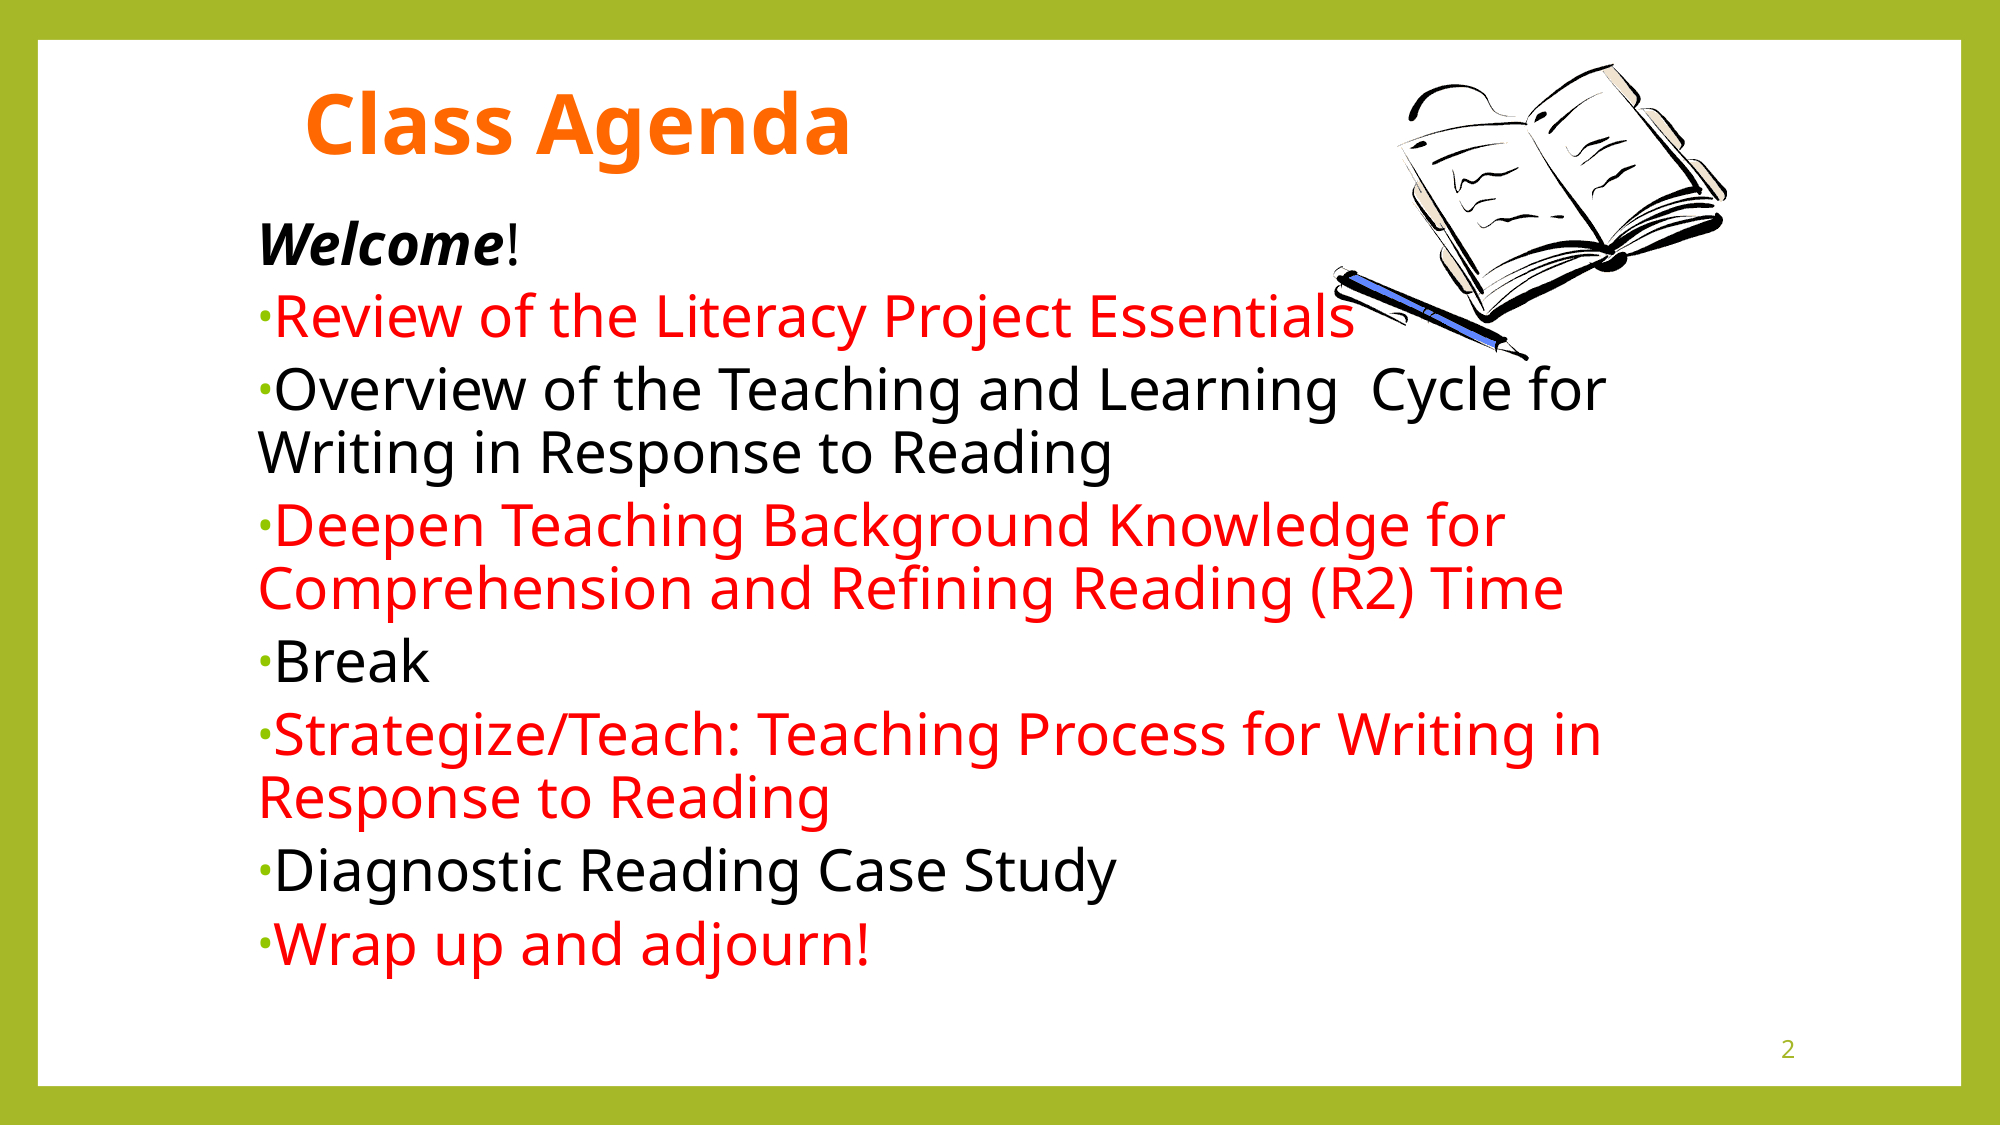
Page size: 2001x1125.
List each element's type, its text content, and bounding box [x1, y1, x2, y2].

slide_number 2 [1530, 1020, 1811, 1081]
list Welcome! Review of the Literacy Project Essentials Overview of the Teaching and Learning Cycle for Writing in Response to Reading Deepen Teaching Background Knowledge for Comprehension and Refining Reading (R2) Time Break Strategize/Teach: Teaching Process for Writing in Response to Reading Diagnostic Reading Case Study Wrap up and adjourn! [237, 212, 1685, 1125]
picture [1328, 63, 1728, 362]
title Class Agenda [288, 33, 1189, 212]
